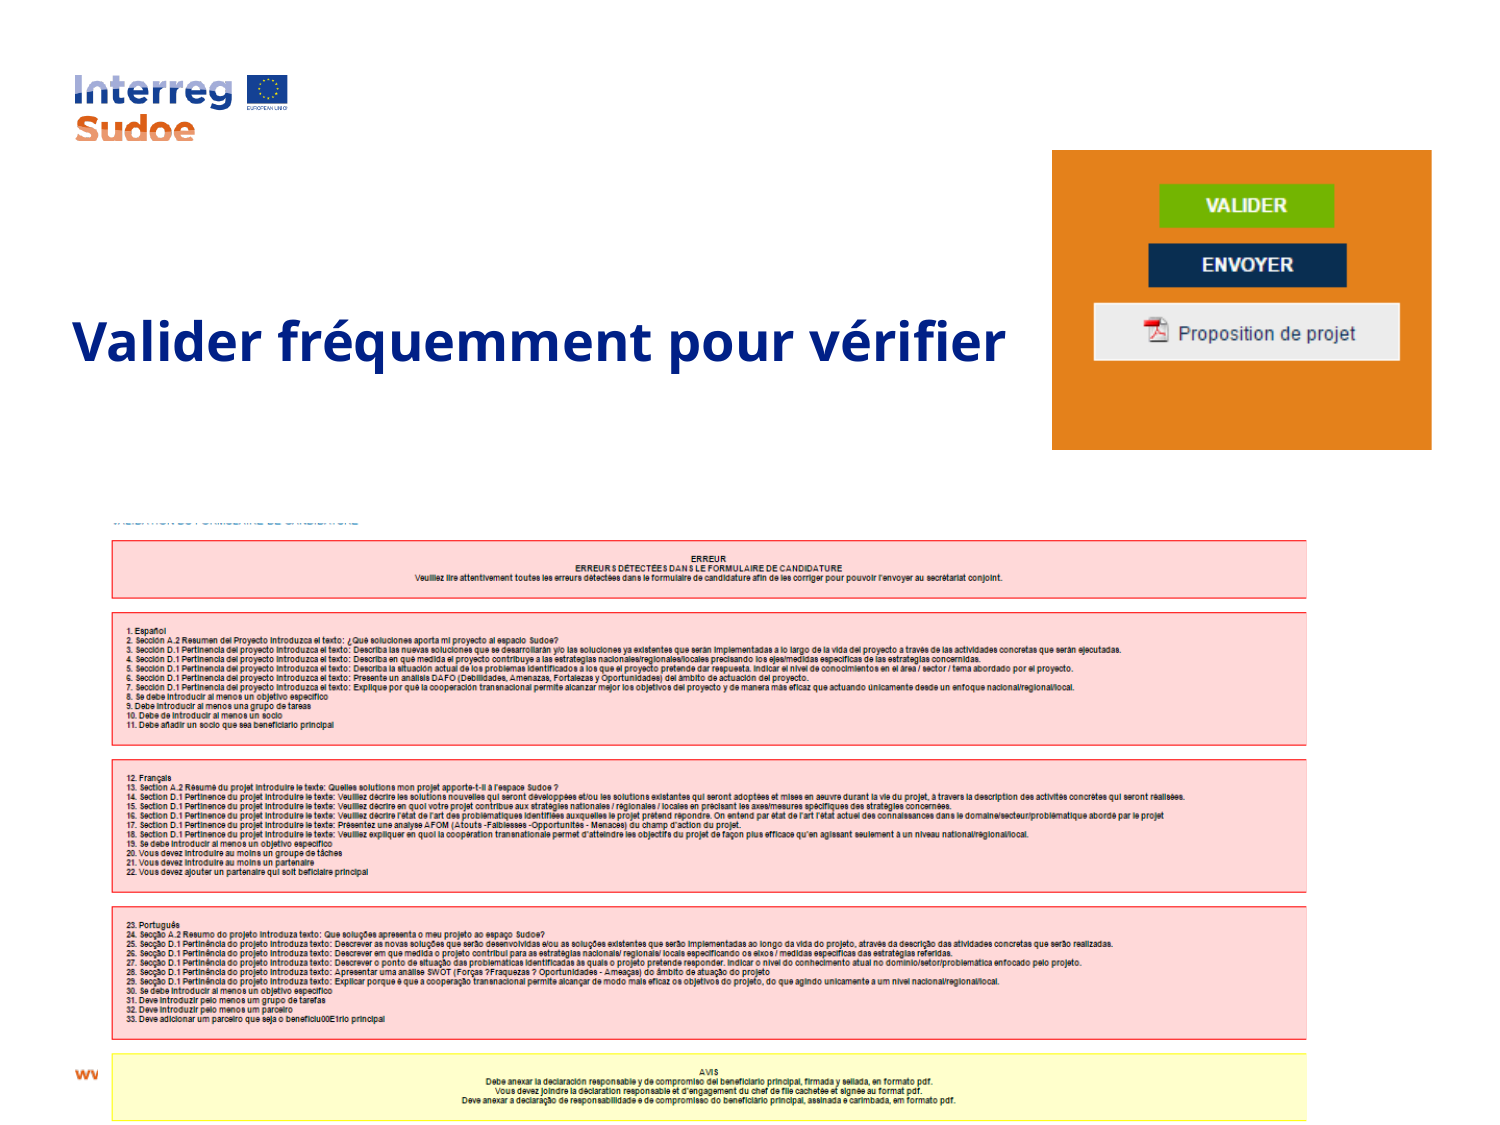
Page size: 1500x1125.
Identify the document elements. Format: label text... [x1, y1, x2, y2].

picture [1051, 149, 1432, 451]
title Valider fréquemment pour vérifier [57, 299, 1046, 450]
picture [97, 523, 1307, 1124]
